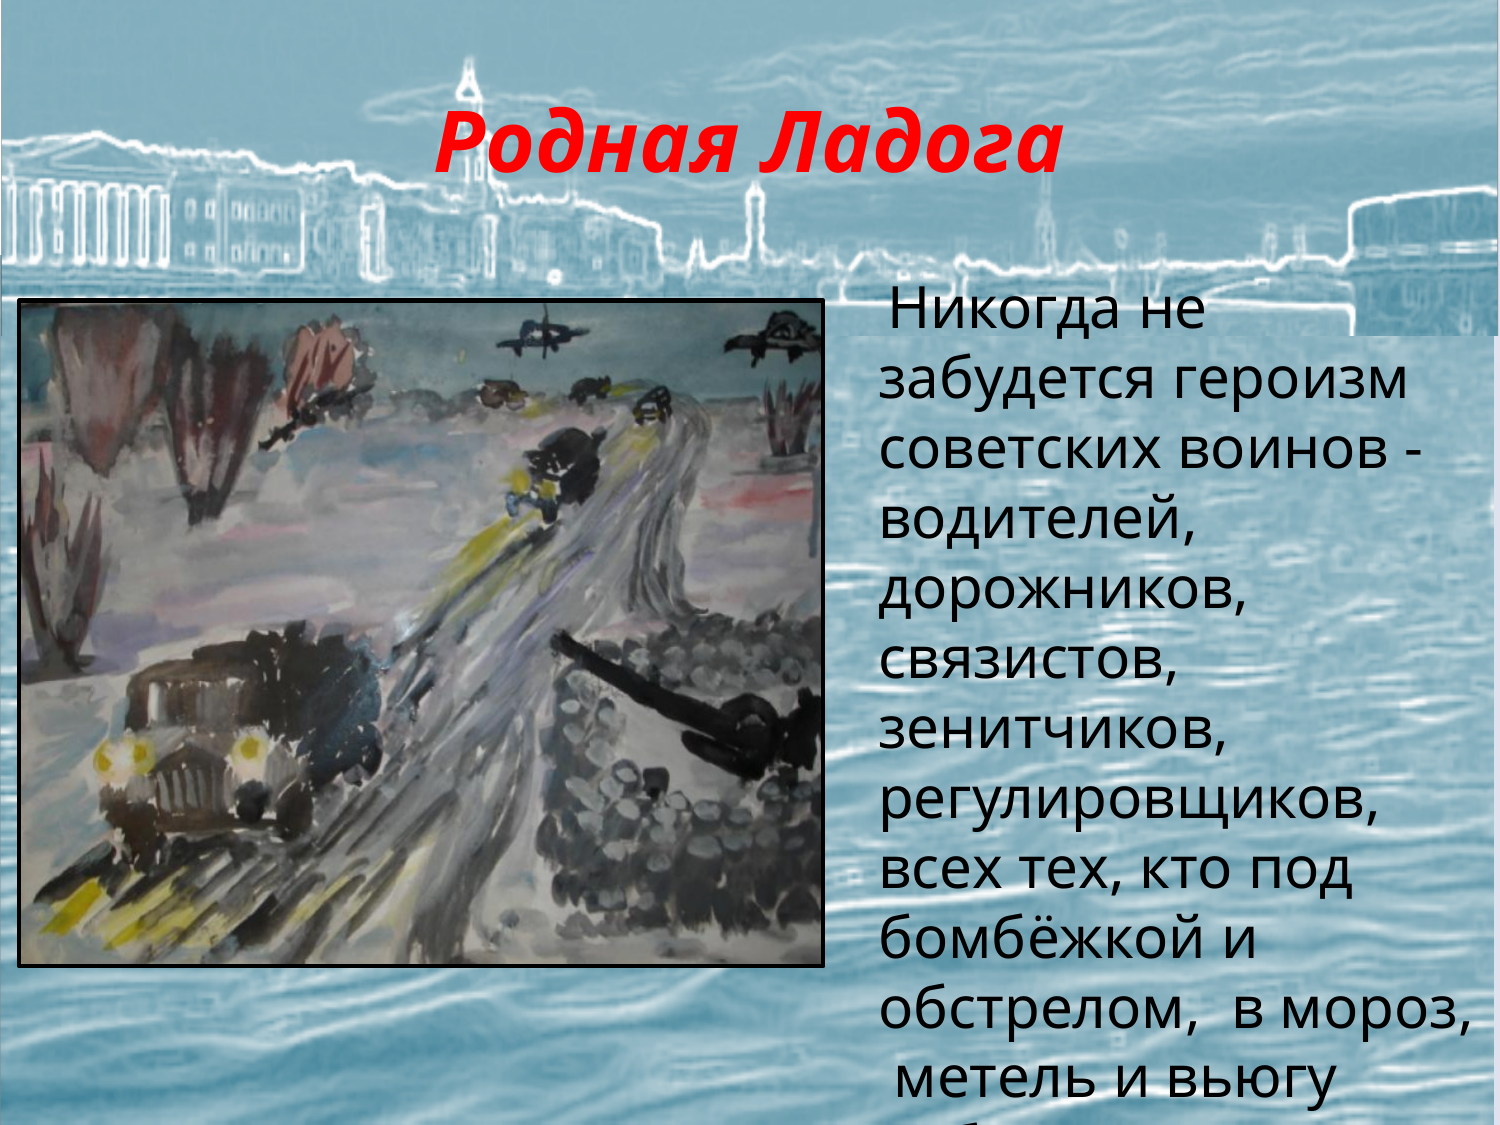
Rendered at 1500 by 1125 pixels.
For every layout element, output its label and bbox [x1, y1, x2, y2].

list [20, 302, 822, 965]
picture [0, 0, 1500, 1125]
